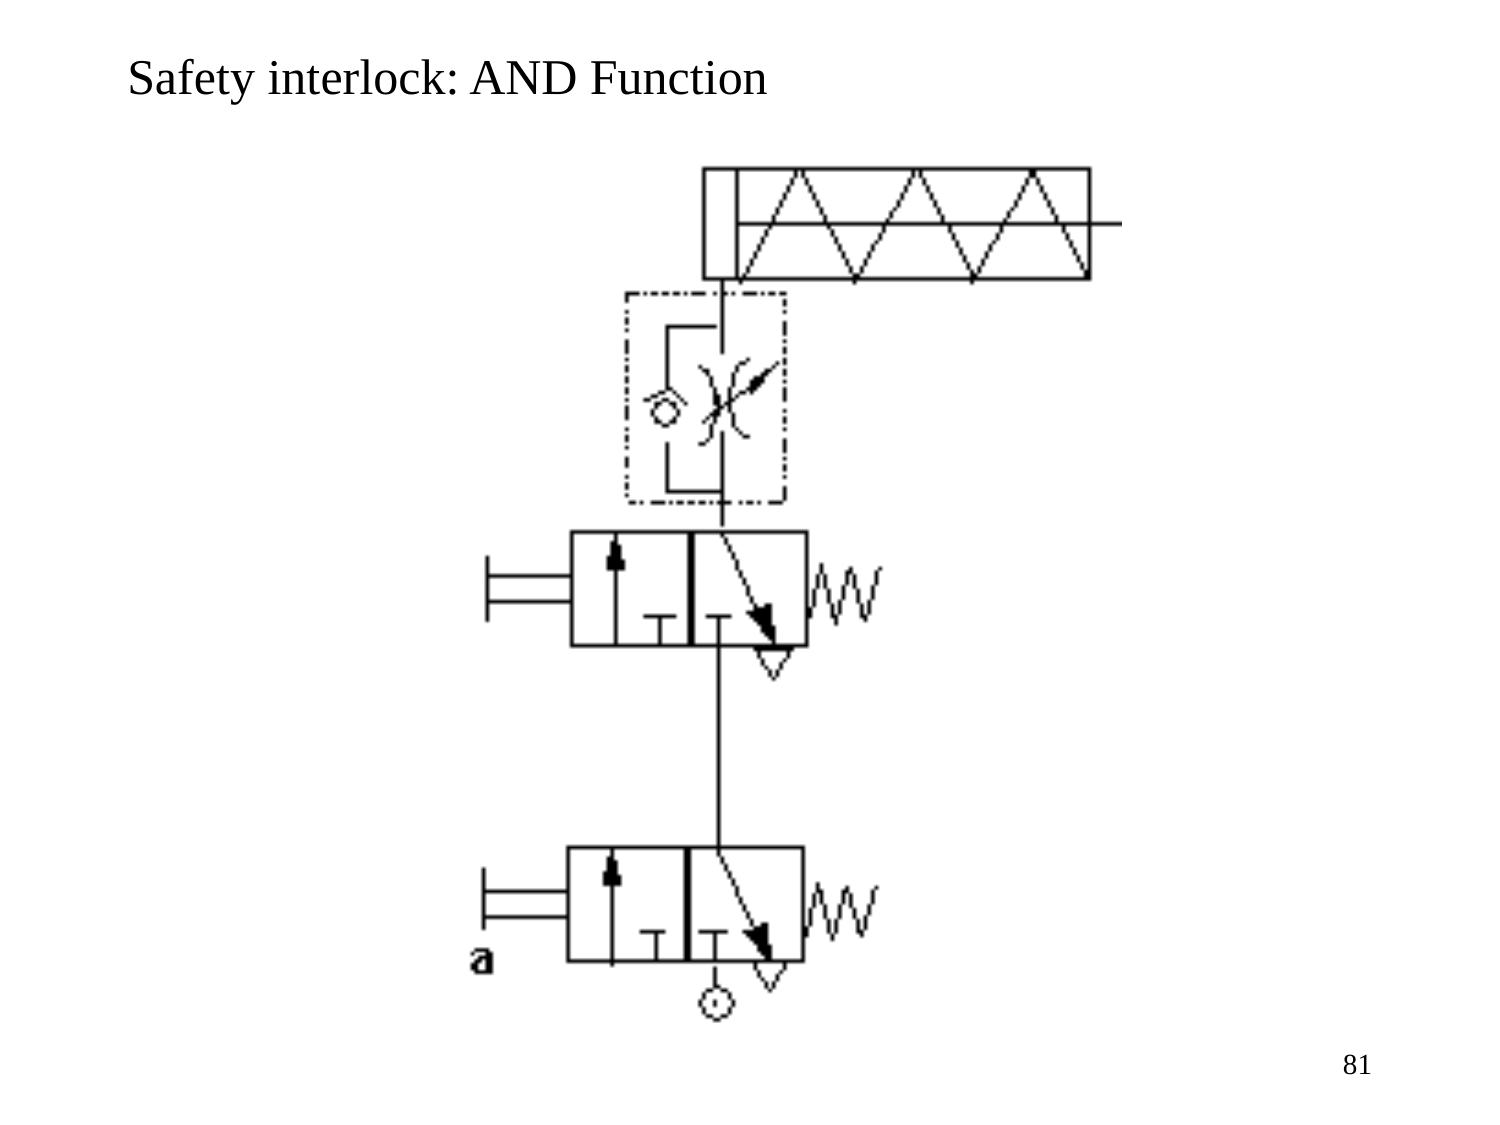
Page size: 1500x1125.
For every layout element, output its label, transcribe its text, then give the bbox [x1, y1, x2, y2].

text_box Safety interlock: AND Function [112, 37, 900, 113]
slide_number 81 [1126, 1024, 1388, 1101]
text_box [350, 62, 1122, 1101]
